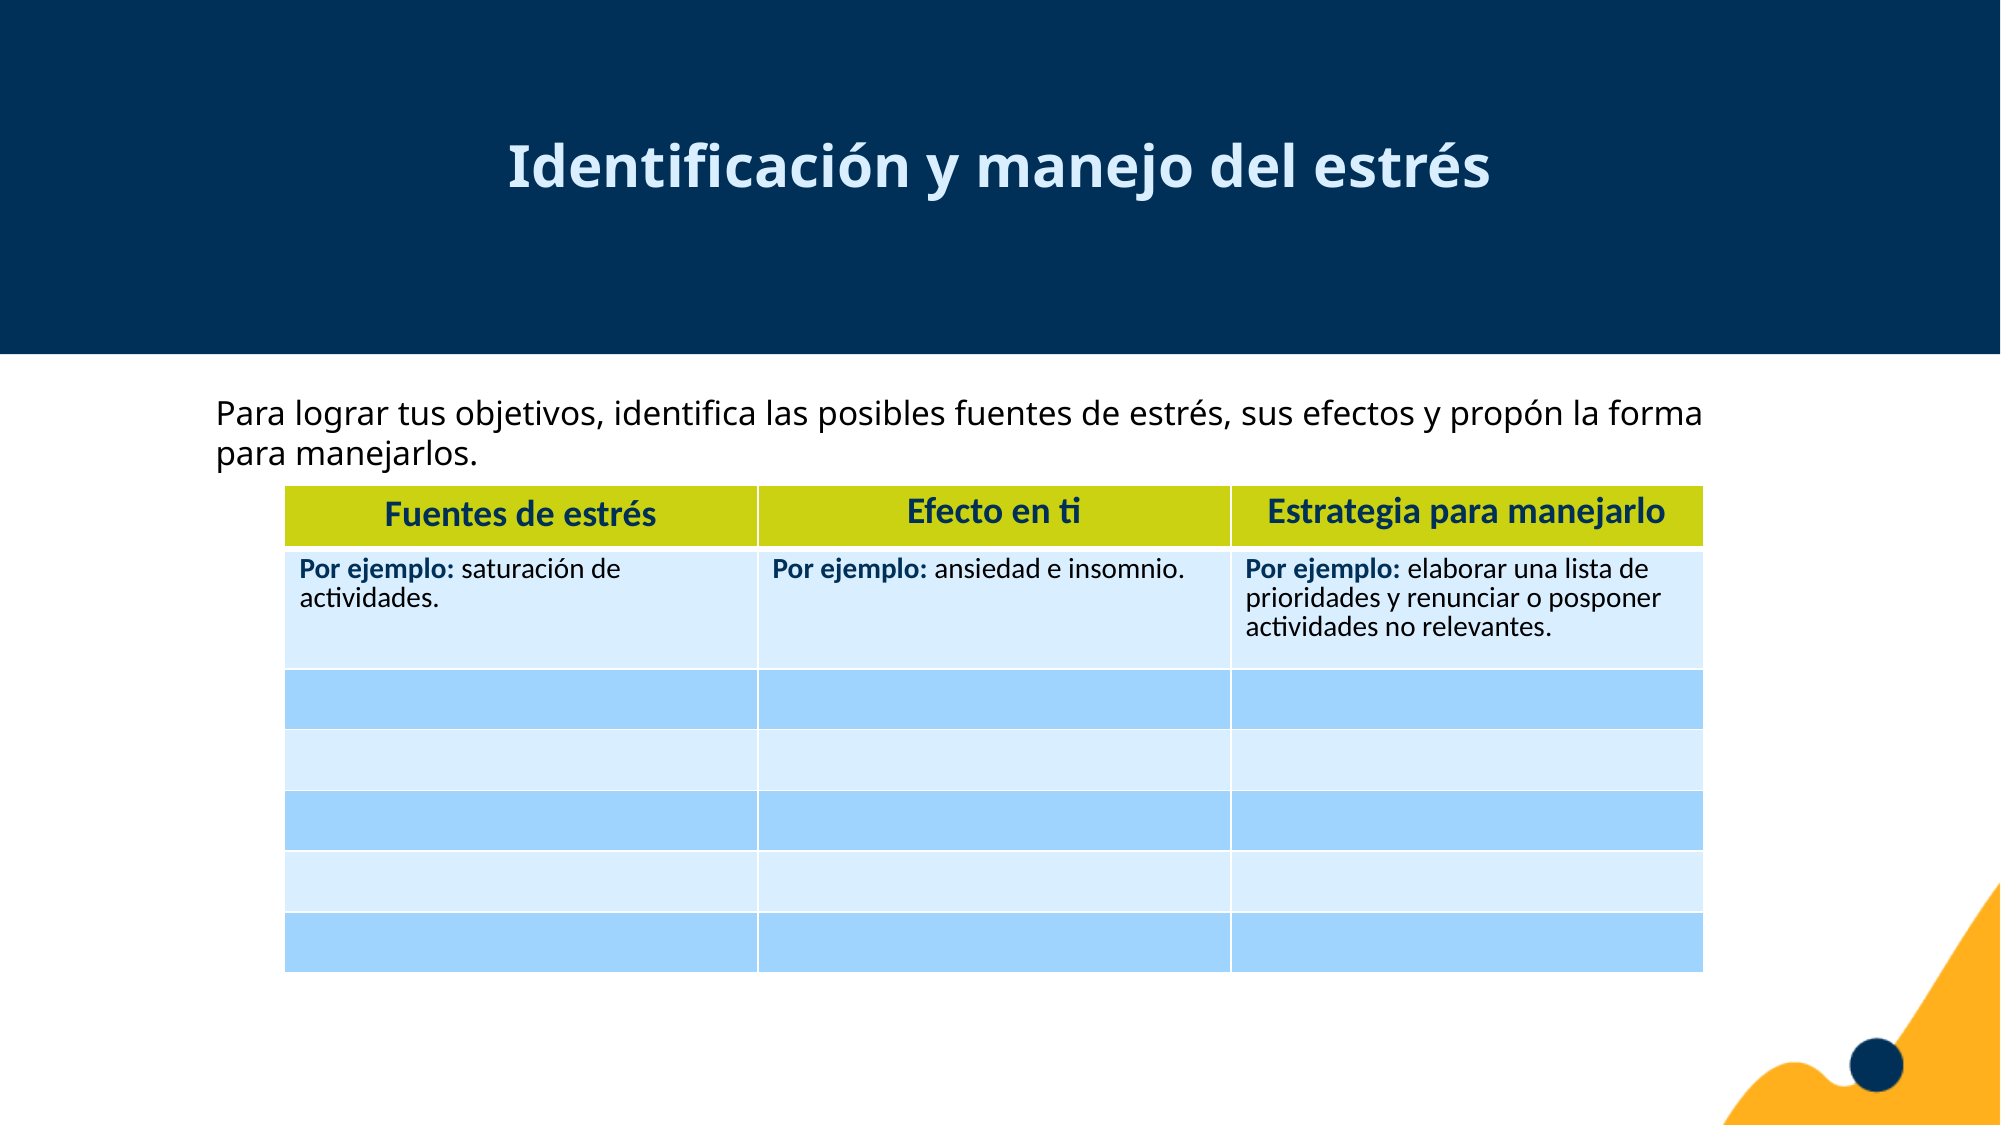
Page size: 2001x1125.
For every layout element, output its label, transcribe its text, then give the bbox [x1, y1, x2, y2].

table_cell Por ejemplo: ansiedad e insomnio. [759, 552, 1230, 668]
picture [1722, 881, 2001, 1125]
table_cell [759, 791, 1230, 850]
title Identificación y manejo del estrés [137, 59, 1863, 278]
table_cell [1232, 730, 1703, 790]
table_header Efecto en ti [759, 486, 1230, 546]
table_header Estrategia para manejarlo [1232, 486, 1703, 546]
table_cell [759, 852, 1230, 911]
table_cell [759, 913, 1230, 972]
table_cell Por ejemplo: elaborar una lista de prioridades y renunciar o posponer actividades no relevantes. [1232, 552, 1703, 668]
table_cell [1232, 852, 1703, 911]
table_cell [285, 852, 757, 911]
table_cell [1232, 670, 1703, 729]
table_cell [285, 670, 757, 729]
text_box Para lograr tus objetivos, identifica las posibles fuentes de estrés, sus efectos y propón la forma para manejarlos. [200, 384, 1799, 525]
table_cell [285, 791, 757, 850]
table_cell [1232, 913, 1703, 972]
table_cell [1232, 791, 1703, 850]
table_cell Por ejemplo: saturación de actividades. [285, 552, 757, 668]
table_cell [285, 730, 757, 790]
table_header Fuentes de estrés [285, 486, 757, 546]
table_cell [759, 730, 1230, 790]
table_cell [759, 670, 1230, 729]
table_cell [285, 913, 757, 972]
